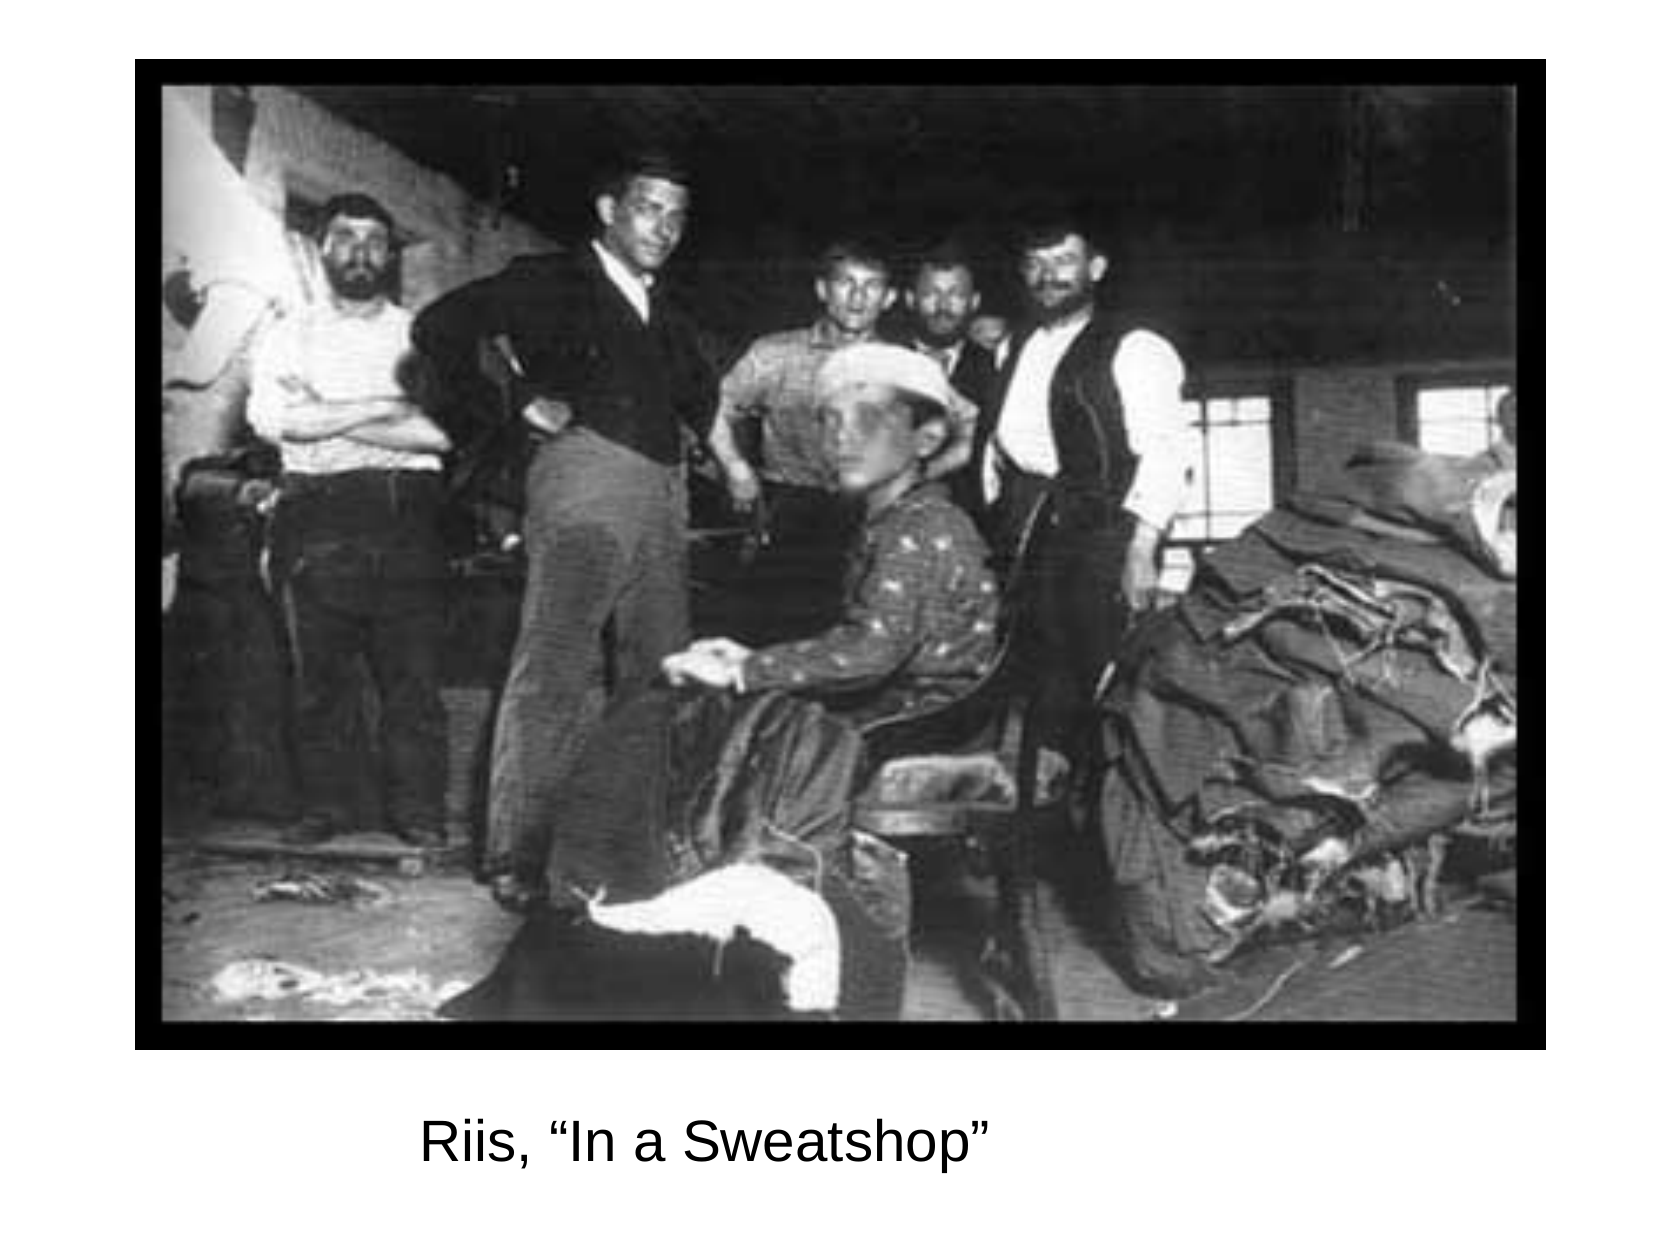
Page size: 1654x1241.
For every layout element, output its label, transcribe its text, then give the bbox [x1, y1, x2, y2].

picture [135, 59, 1546, 1051]
text_box Riis, “In a Sweatshop” [404, 1095, 1215, 1181]
